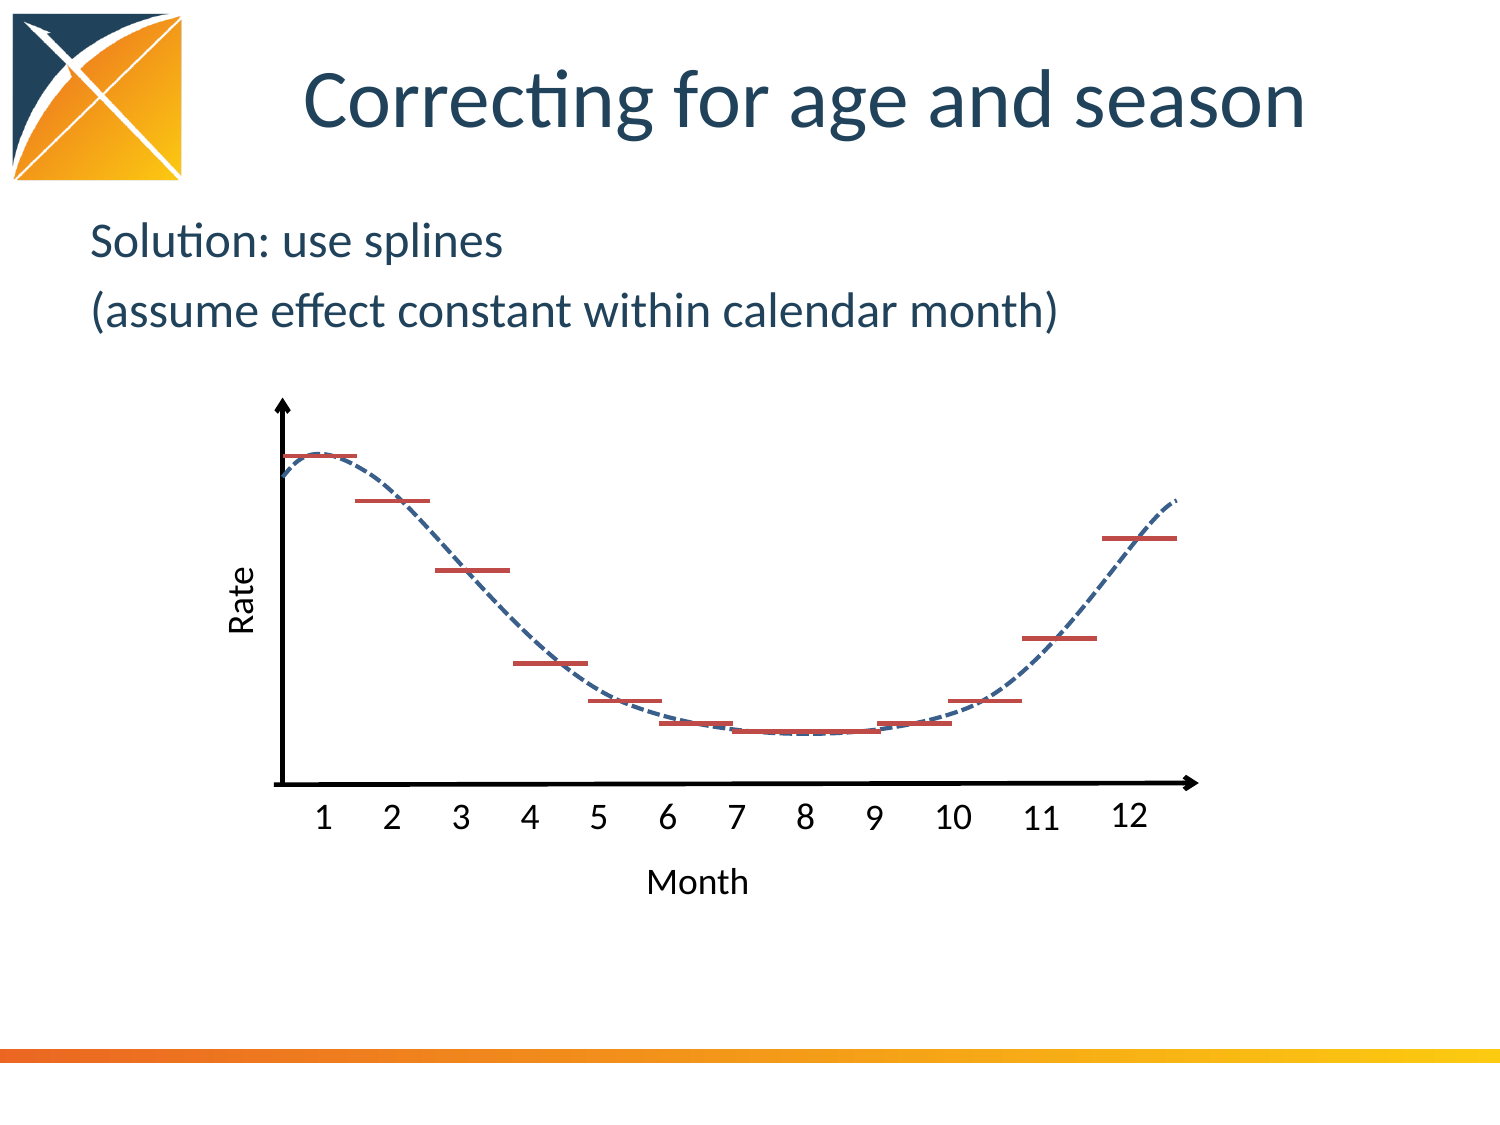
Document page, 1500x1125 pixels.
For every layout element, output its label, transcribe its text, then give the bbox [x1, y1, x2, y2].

picture [0, 0, 206, 200]
text_box 1 [299, 794, 348, 845]
text_box 7 [712, 794, 762, 845]
text_box 4 [505, 794, 555, 845]
title Correcting for age and season [187, 24, 1425, 163]
text_box 11 [1007, 794, 1076, 846]
text_box 6 [643, 794, 693, 845]
text_box 12 [1095, 794, 1164, 843]
text_box 8 [781, 794, 831, 845]
list Solution: use splines (assume effect constant within calendar month) [75, 200, 1425, 1005]
text_box [287, 463, 1178, 729]
text_box 10 [919, 794, 987, 845]
text_box 2 [368, 794, 417, 845]
text_box Rate [208, 488, 268, 650]
text_box 3 [436, 794, 486, 845]
text_box 9 [850, 794, 899, 846]
text_box 5 [574, 794, 624, 845]
text_box Month [631, 849, 793, 910]
